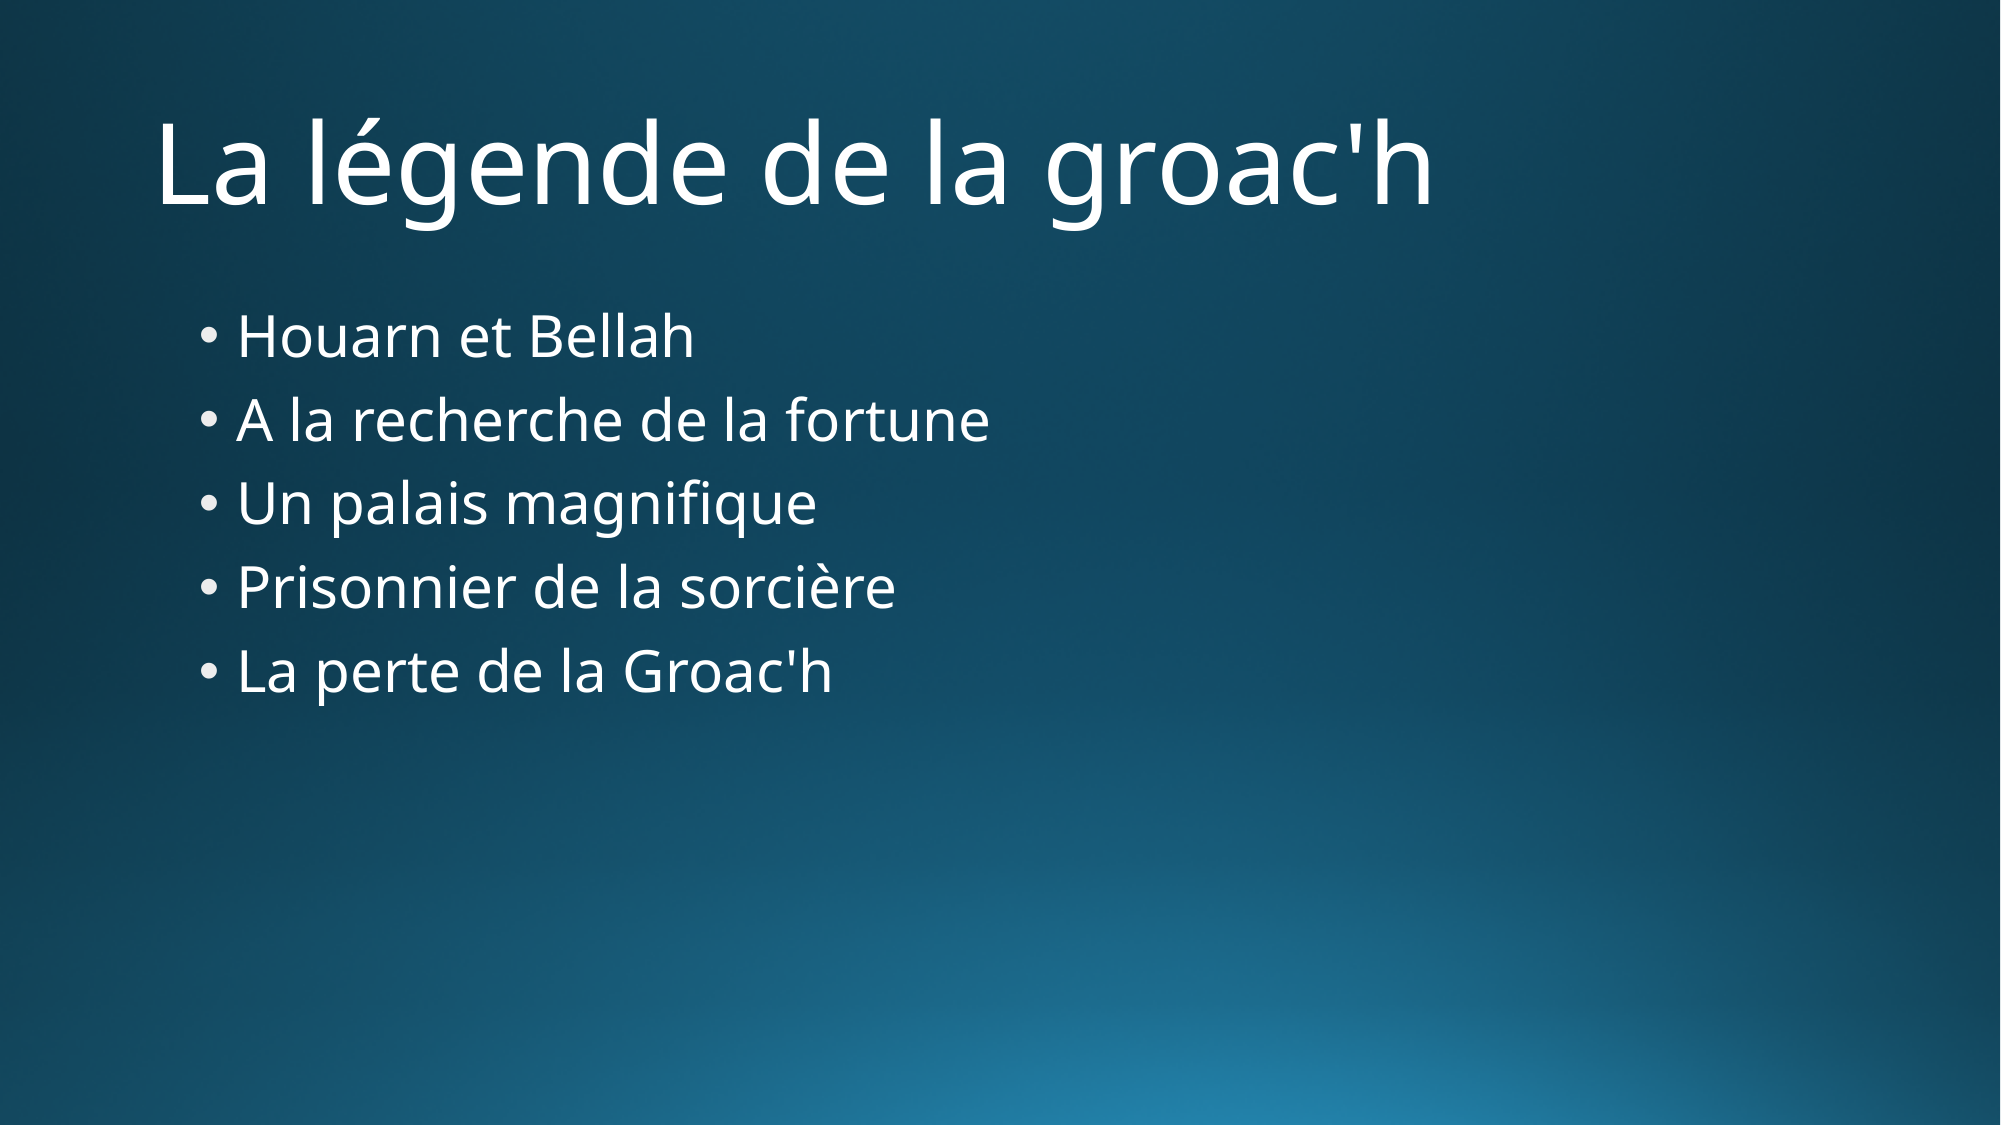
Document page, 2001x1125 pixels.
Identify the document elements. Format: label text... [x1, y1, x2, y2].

title La légende de la groac'h [137, 59, 1863, 278]
picture [0, 0, 2001, 1125]
list Houarn et Bellah A la recherche de la fortune Un palais magnifique Prisonnier de la sorcière La perte de la Groac'h [183, 299, 1863, 1014]
